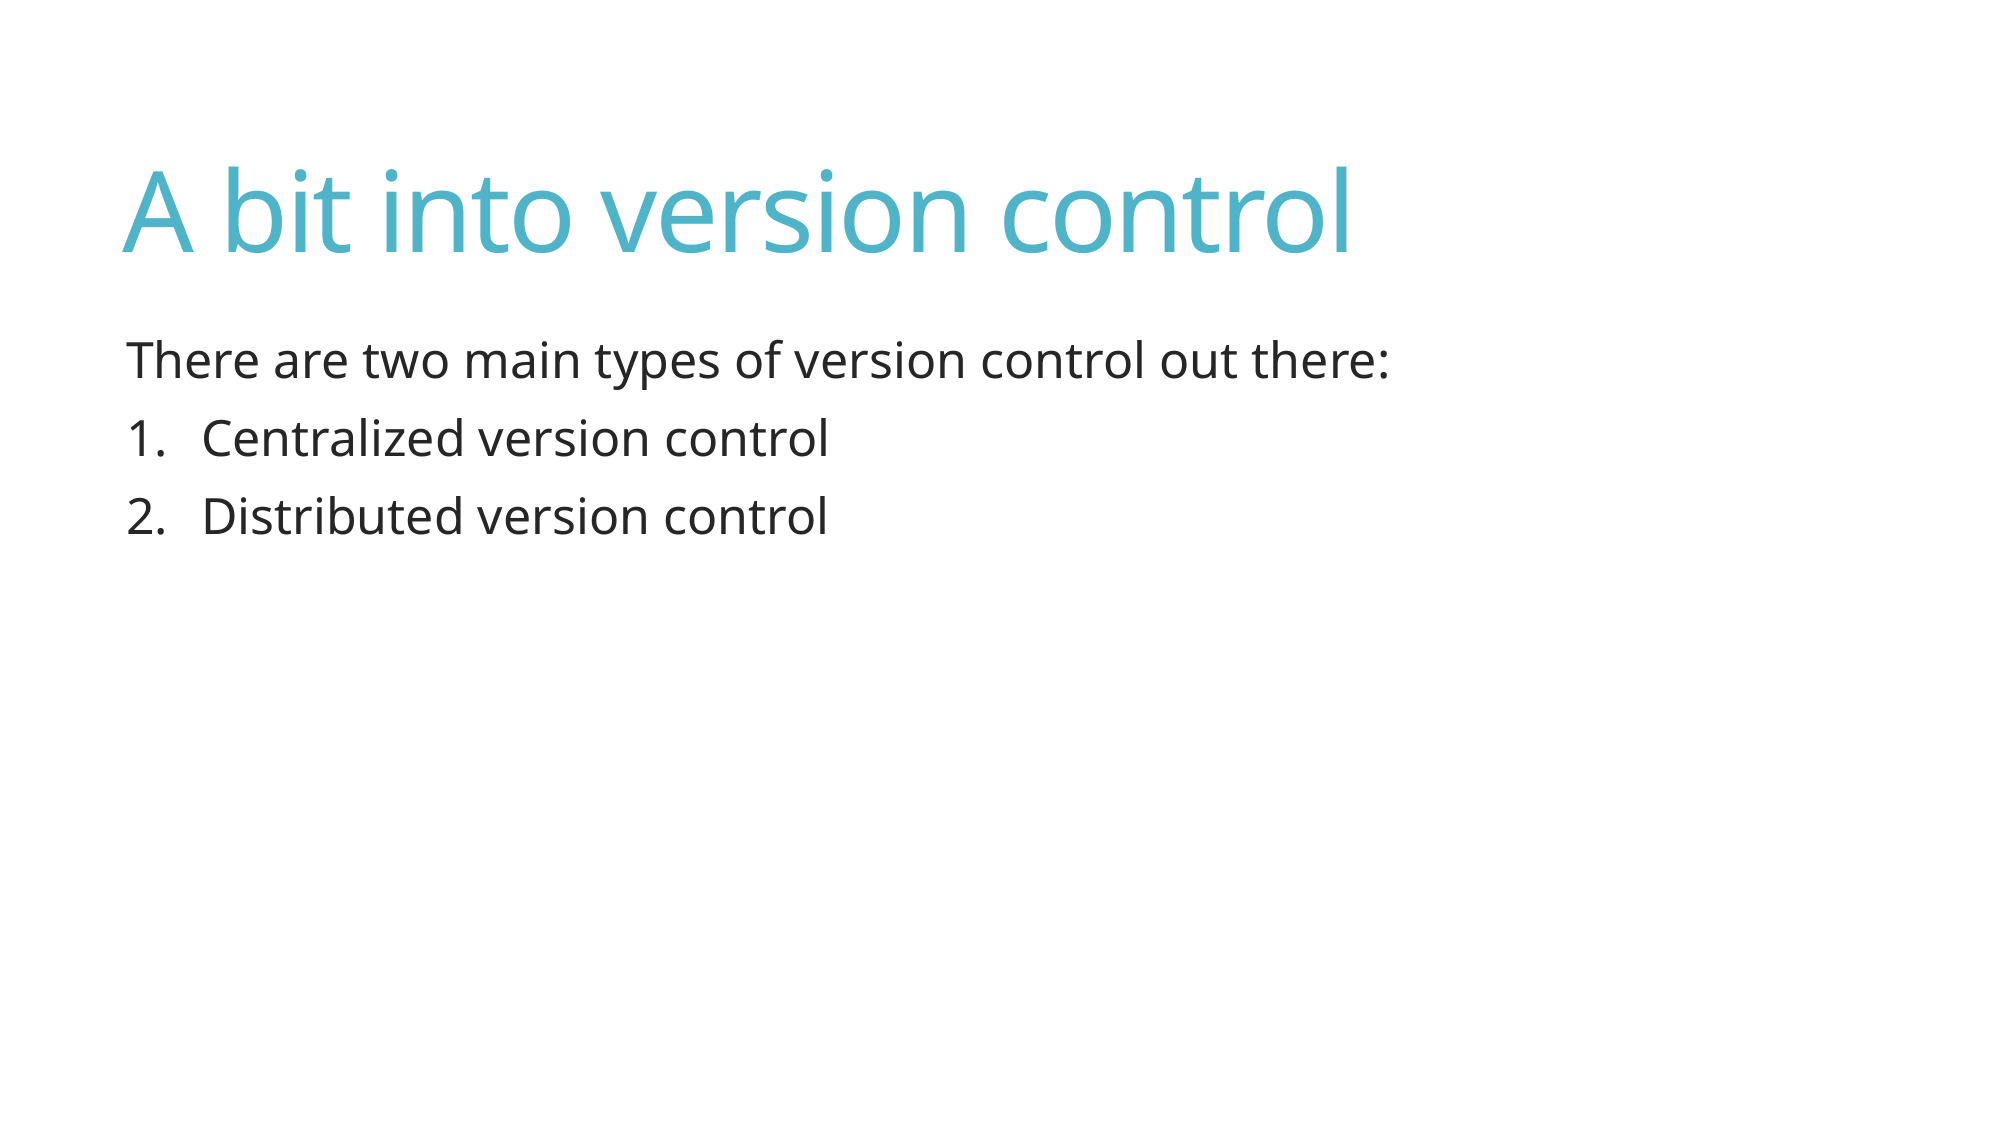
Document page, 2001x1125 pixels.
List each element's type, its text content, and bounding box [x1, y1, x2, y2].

title A bit into version control [107, 81, 1875, 354]
list There are two main types of version control out there: Centralized version control Distributed version control [111, 329, 1876, 948]
